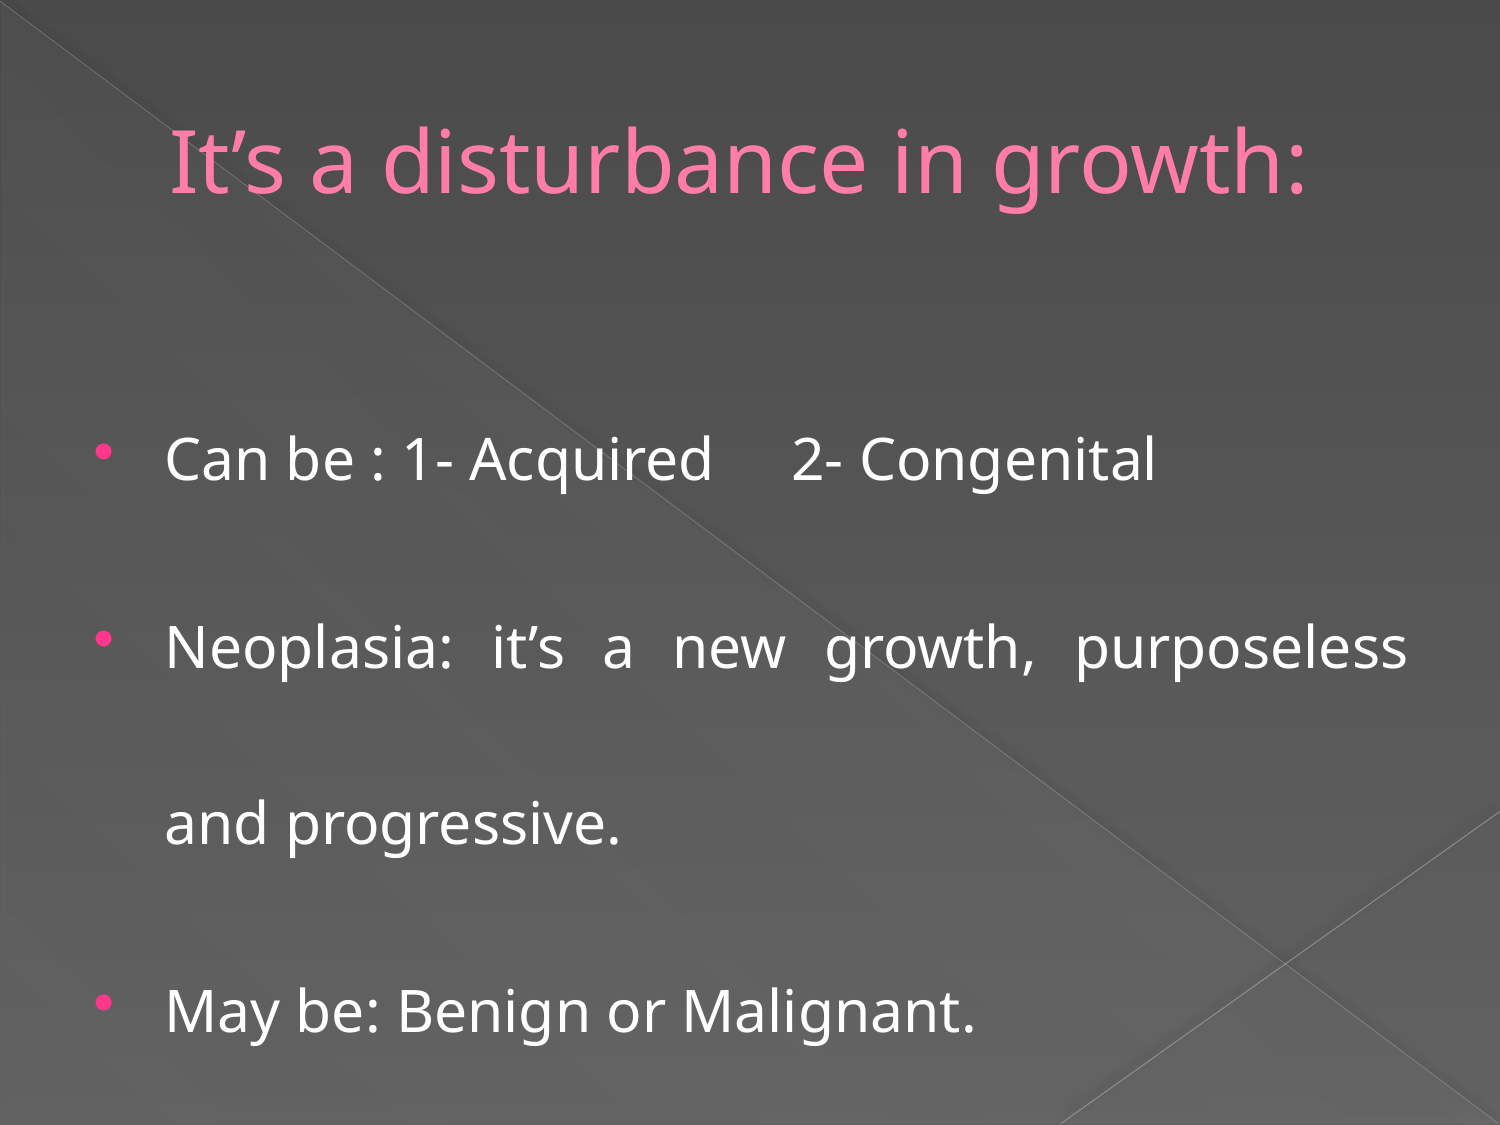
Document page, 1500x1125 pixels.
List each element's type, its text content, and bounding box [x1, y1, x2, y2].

list Can be : 1- Acquired 2- Congenital Neoplasia: it’s a new growth, purposeless and progressive. May be: Benign or Malignant. [75, 308, 1425, 1059]
title It’s a disturbance in growth: [75, 43, 1425, 274]
